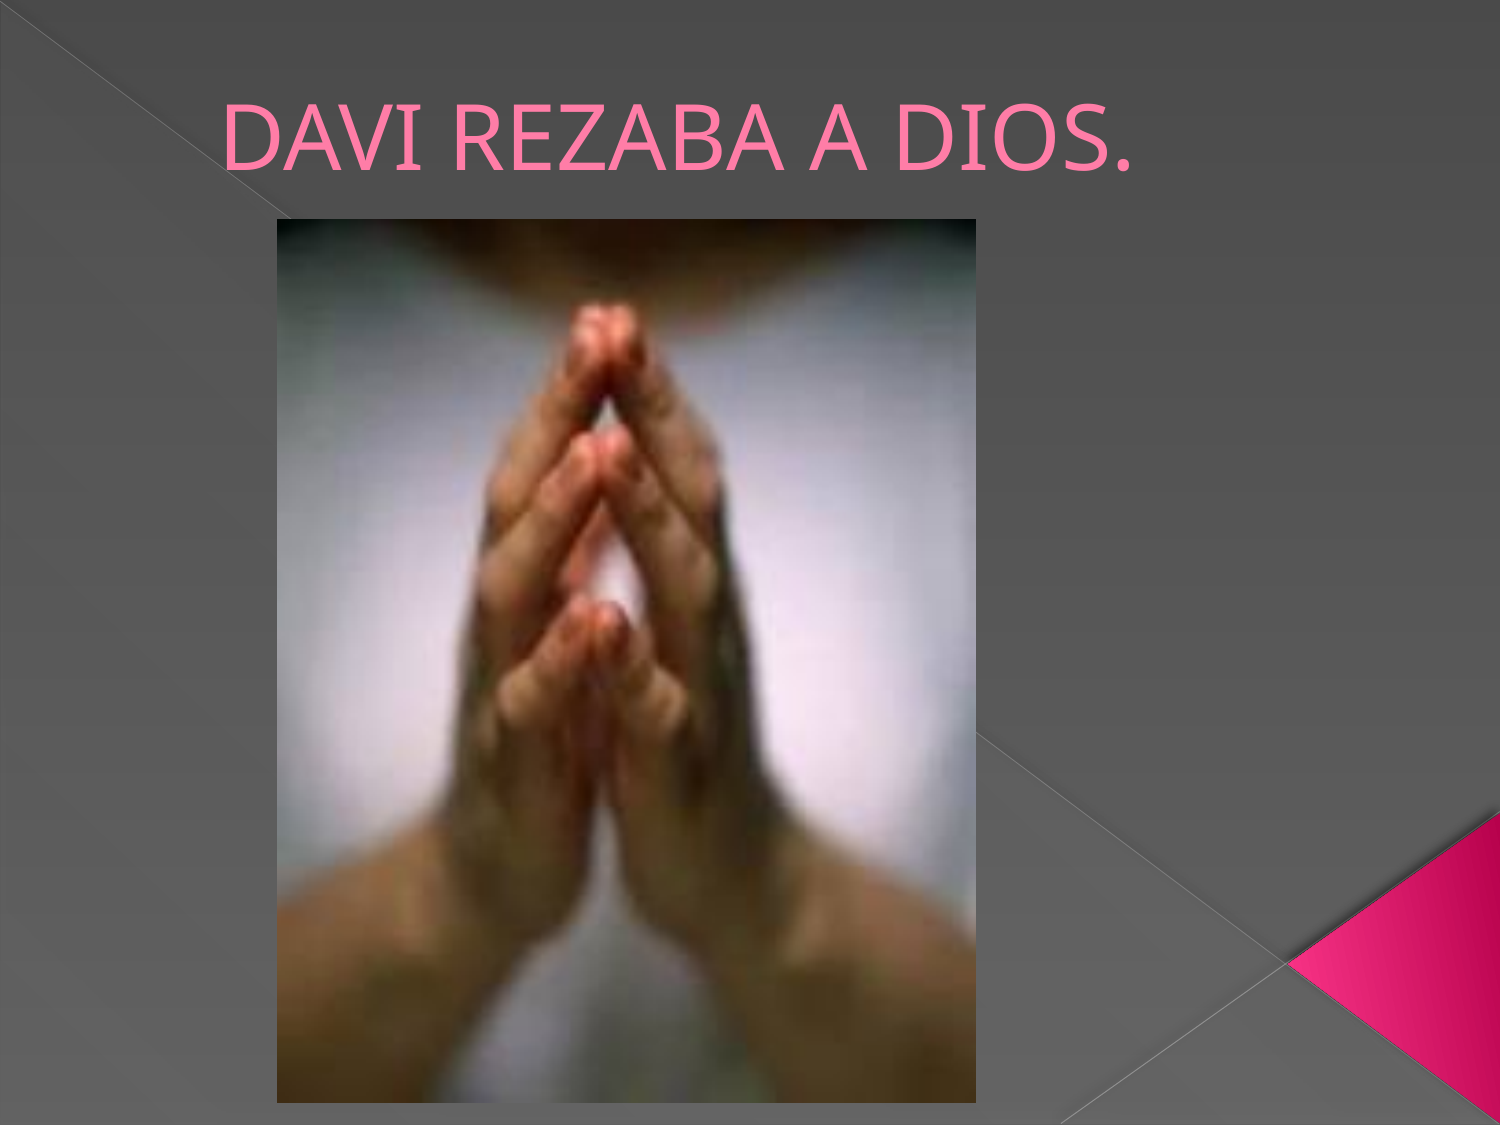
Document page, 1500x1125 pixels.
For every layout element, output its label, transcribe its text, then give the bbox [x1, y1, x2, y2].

picture [277, 219, 977, 1103]
title DAVI REZABA A DIOS. [0, 0, 1176, 197]
